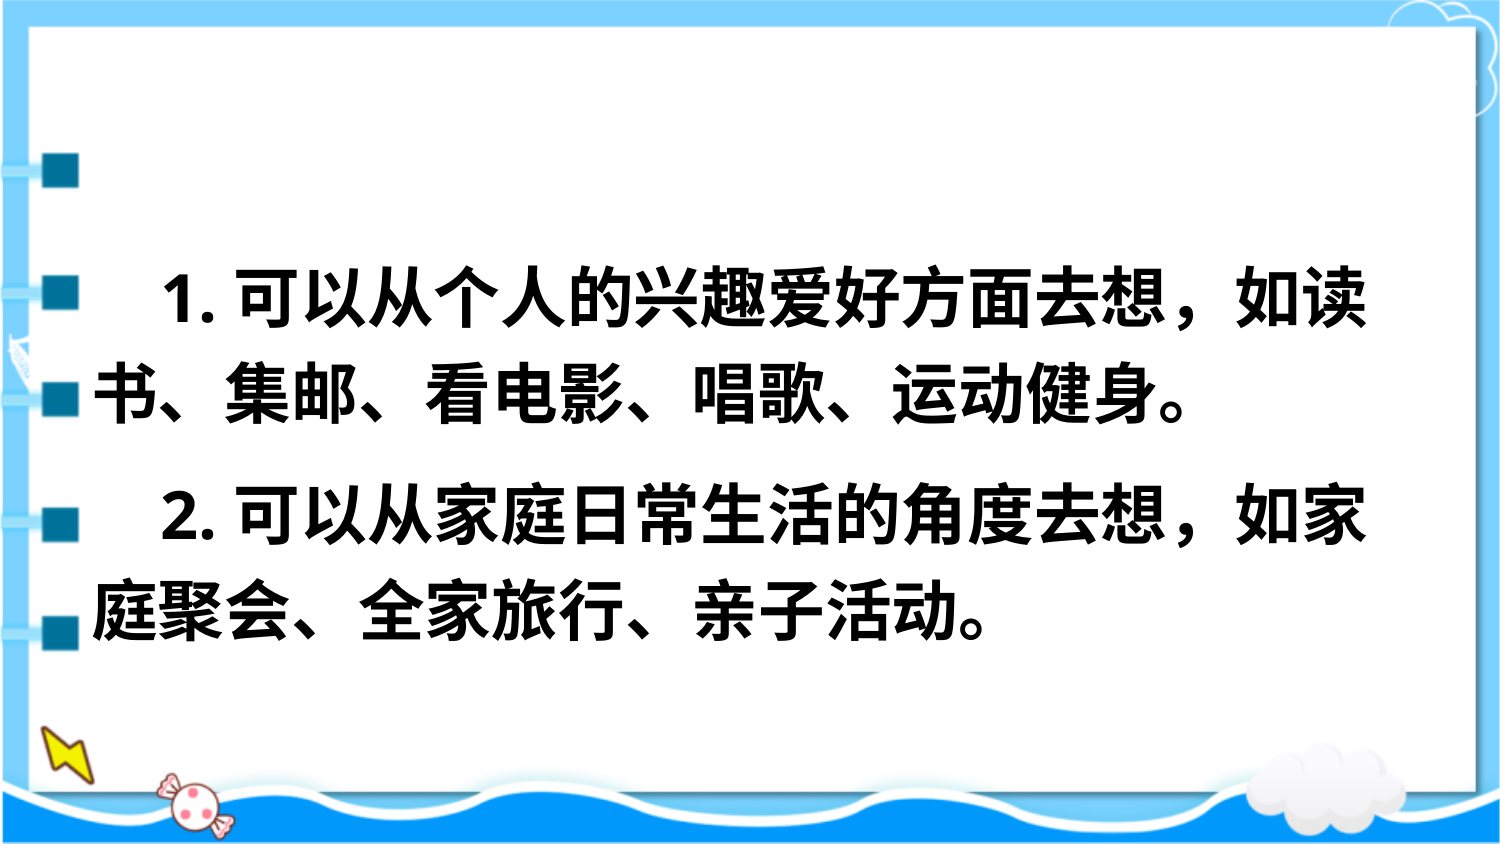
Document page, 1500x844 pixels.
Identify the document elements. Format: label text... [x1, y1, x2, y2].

picture [0, 0, 1500, 844]
text_box 1.可以从个人的兴趣爱好方面去想，如读书、集邮、看电影、唱歌、运动健身。 2.可以从家庭日常生活的角度去想，如家庭聚会、全家旅行、亲子活动。 [76, 232, 1424, 657]
